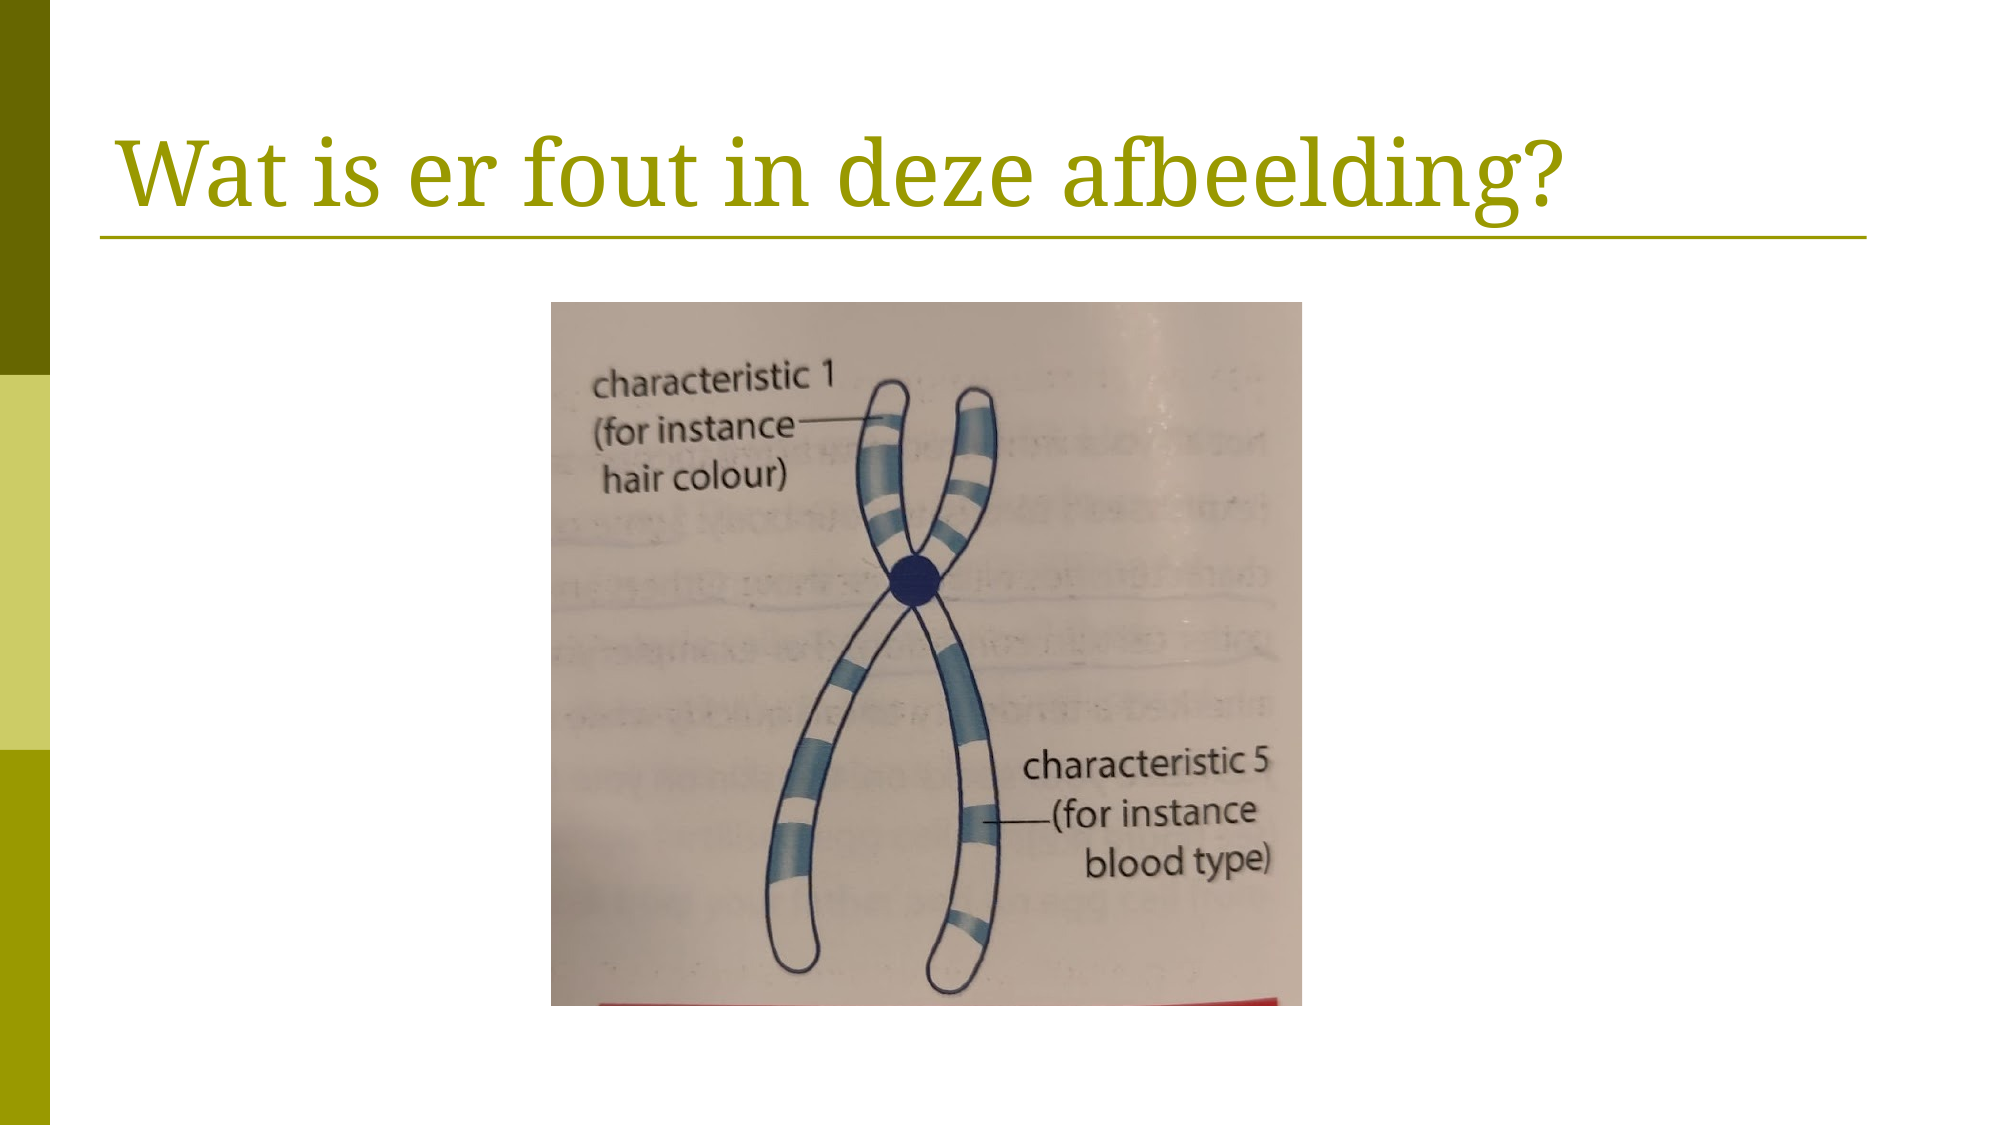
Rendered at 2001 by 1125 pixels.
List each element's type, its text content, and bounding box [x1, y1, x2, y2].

picture [550, 302, 1303, 1006]
title Wat is er fout in deze afbeelding? [99, 45, 1900, 233]
